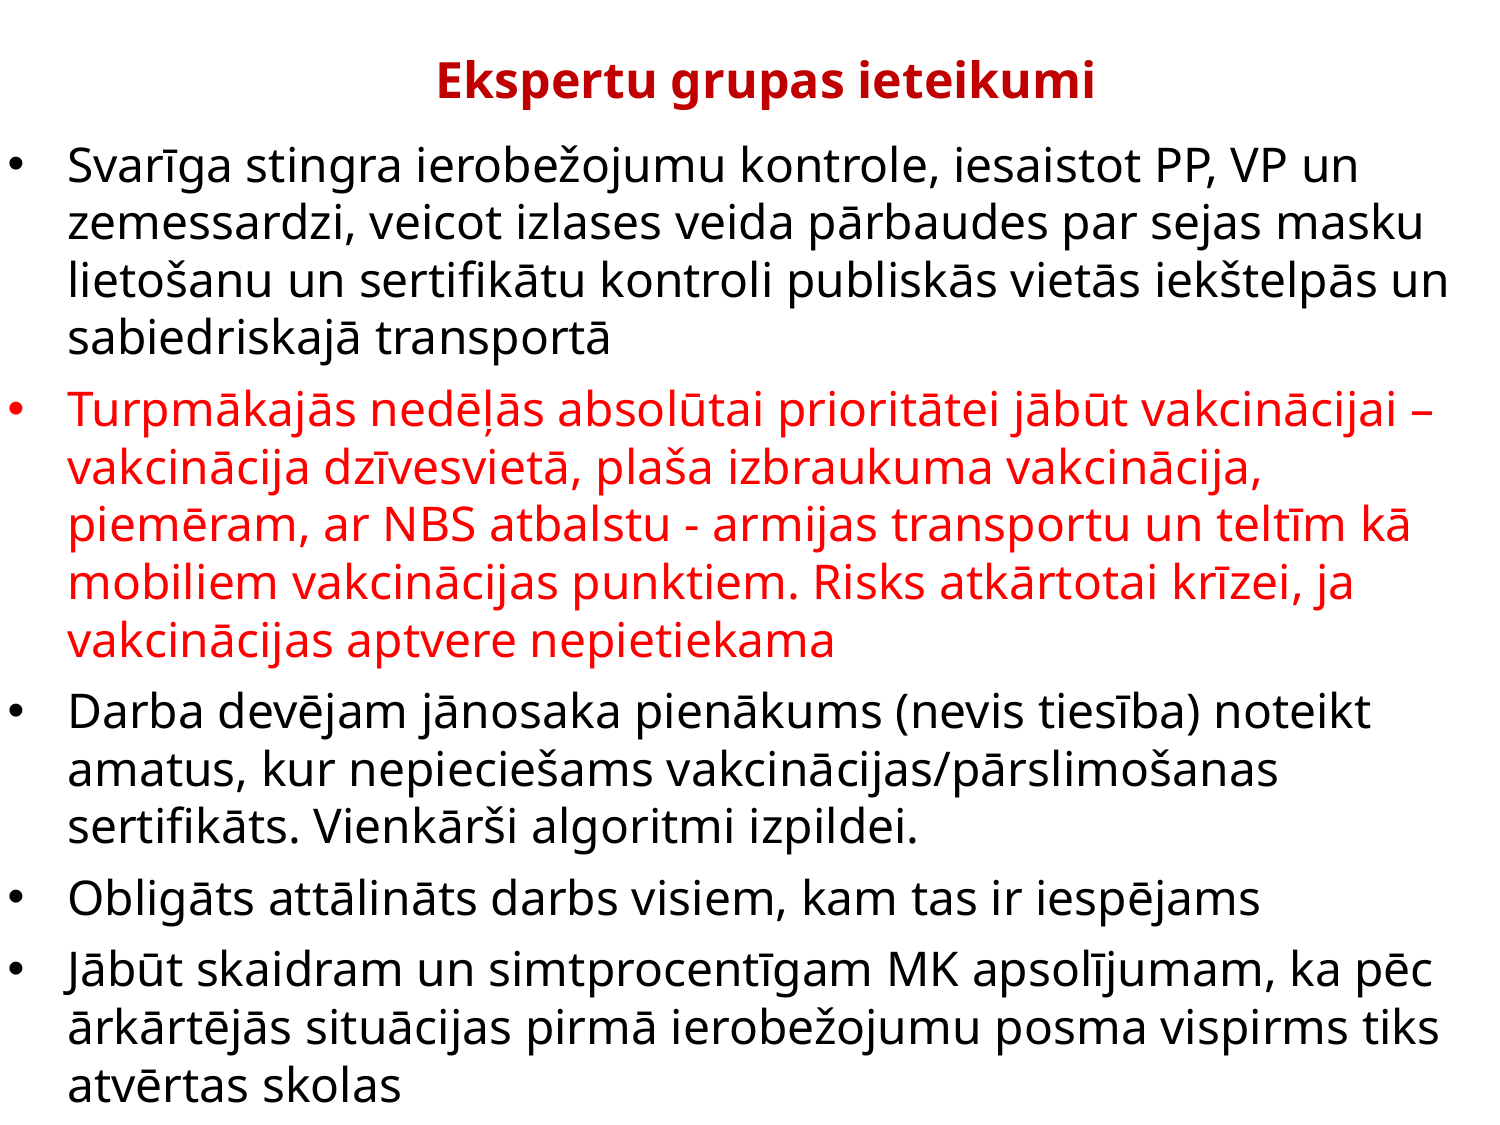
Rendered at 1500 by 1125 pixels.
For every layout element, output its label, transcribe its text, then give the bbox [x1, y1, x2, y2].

title Ekspertu grupas ieteikumi [90, 0, 1442, 159]
list Svarīga stingra ierobežojumu kontrole, iesaistot PP, VP un zemessardzi, veicot izlases veida pārbaudes par sejas masku lietošanu un sertifikātu kontroli publiskās vietās iekštelpās un sabiedriskajā transportā Turpmākajās nedēļās absolūtai prioritātei jābūt vakcinācijai – vakcinācija dzīvesvietā, plaša izbraukuma vakcinācija, piemēram, ar NBS atbalstu - armijas transportu un teltīm kā mobiliem vakcinācijas punktiem. Risks atkārtotai krīzei, ja vakcinācijas aptvere nepietiekama Darba devējam jānosaka pienākums (nevis tiesība) noteikt amatus, kur nepieciešams vakcinācijas/pārslimošanas sertifikāts. Vienkārši algoritmi izpildei. Obligāts attālināts darbs visiem, kam tas ir iespējams Jābūt skaidram un simtprocentīgam MK apsolījumam, ka pēc ārkārtējās situācijas pirmā ierobežojumu posma vispirms tiks atvērtas skolas [0, 126, 1485, 1125]
